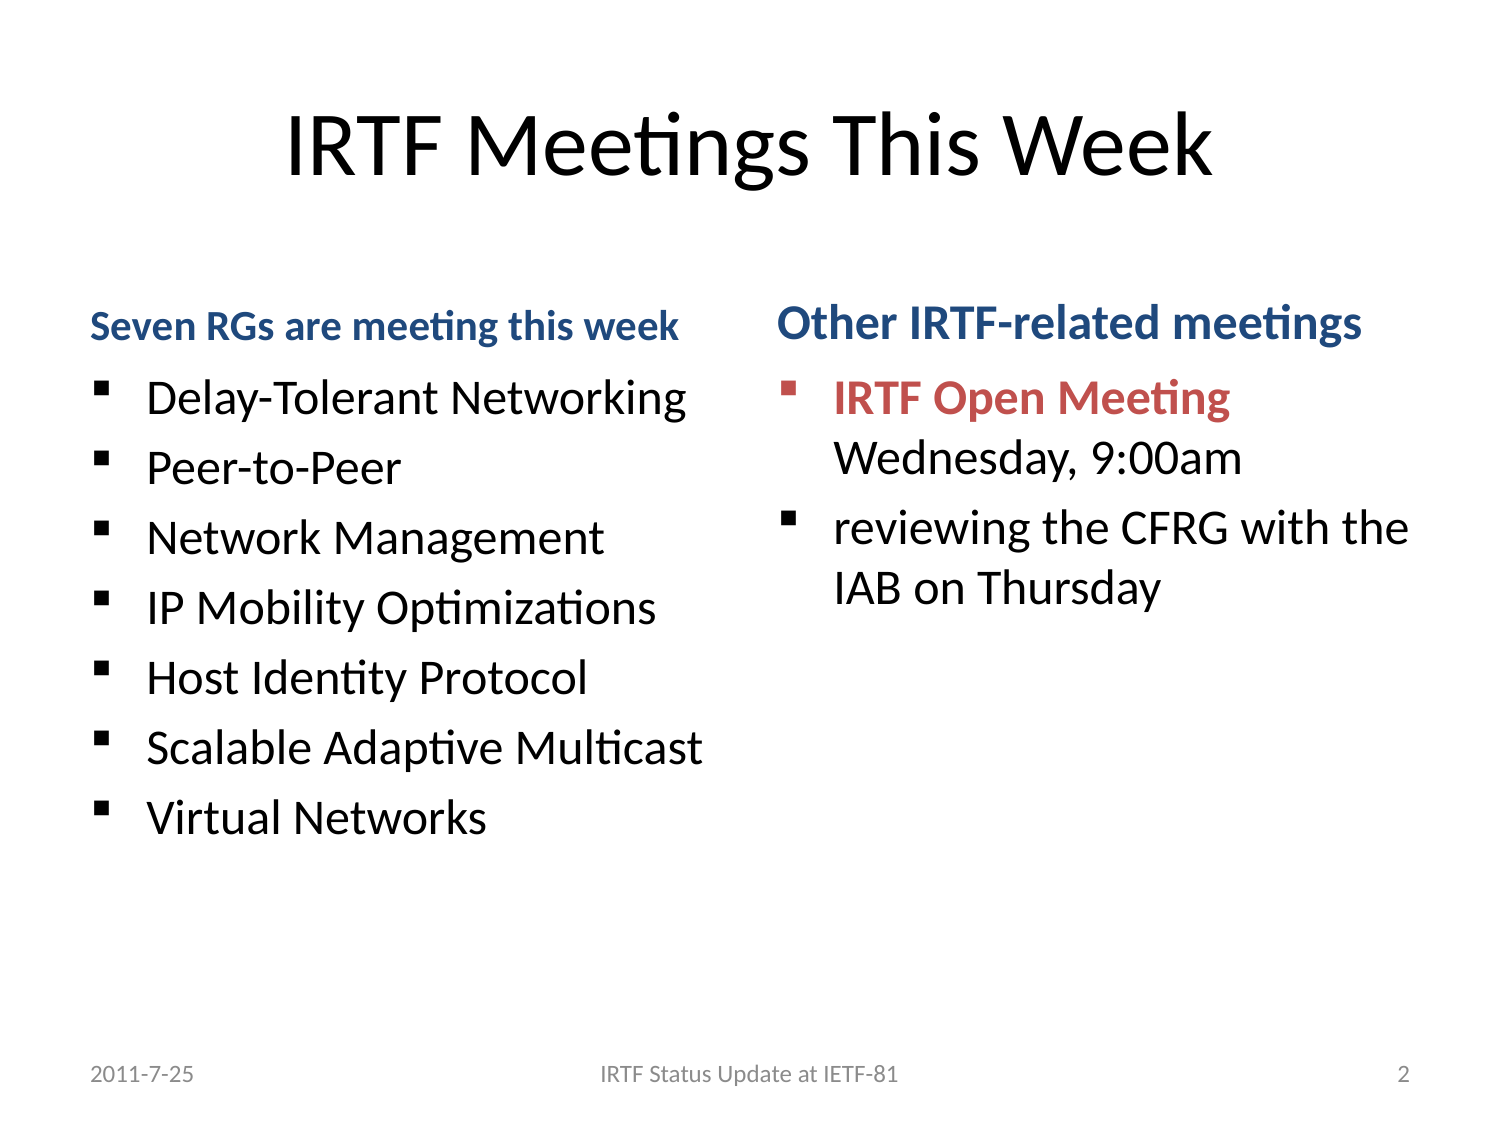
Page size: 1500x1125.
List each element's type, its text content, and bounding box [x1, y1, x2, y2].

list Other IRTF-related meetings [761, 251, 1425, 356]
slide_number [75, 1042, 425, 1103]
slide_number 2 [1074, 1042, 1425, 1103]
title IRTF Meetings This Week [75, 45, 1425, 233]
list Seven RGs are meeting this week [75, 251, 738, 356]
footer IRTF Status Update at IETF-81 [512, 1042, 988, 1103]
list Delay-Tolerant Networking Peer-to-Peer Network Management IP Mobility Optimizations Host Identity Protocol Scalable Adaptive Multicast Virtual Networks [75, 356, 738, 1005]
list IRTF Open Meeting Wednesday, 9:00am reviewing the CFRG with the IAB on Thursday [761, 356, 1425, 1005]
